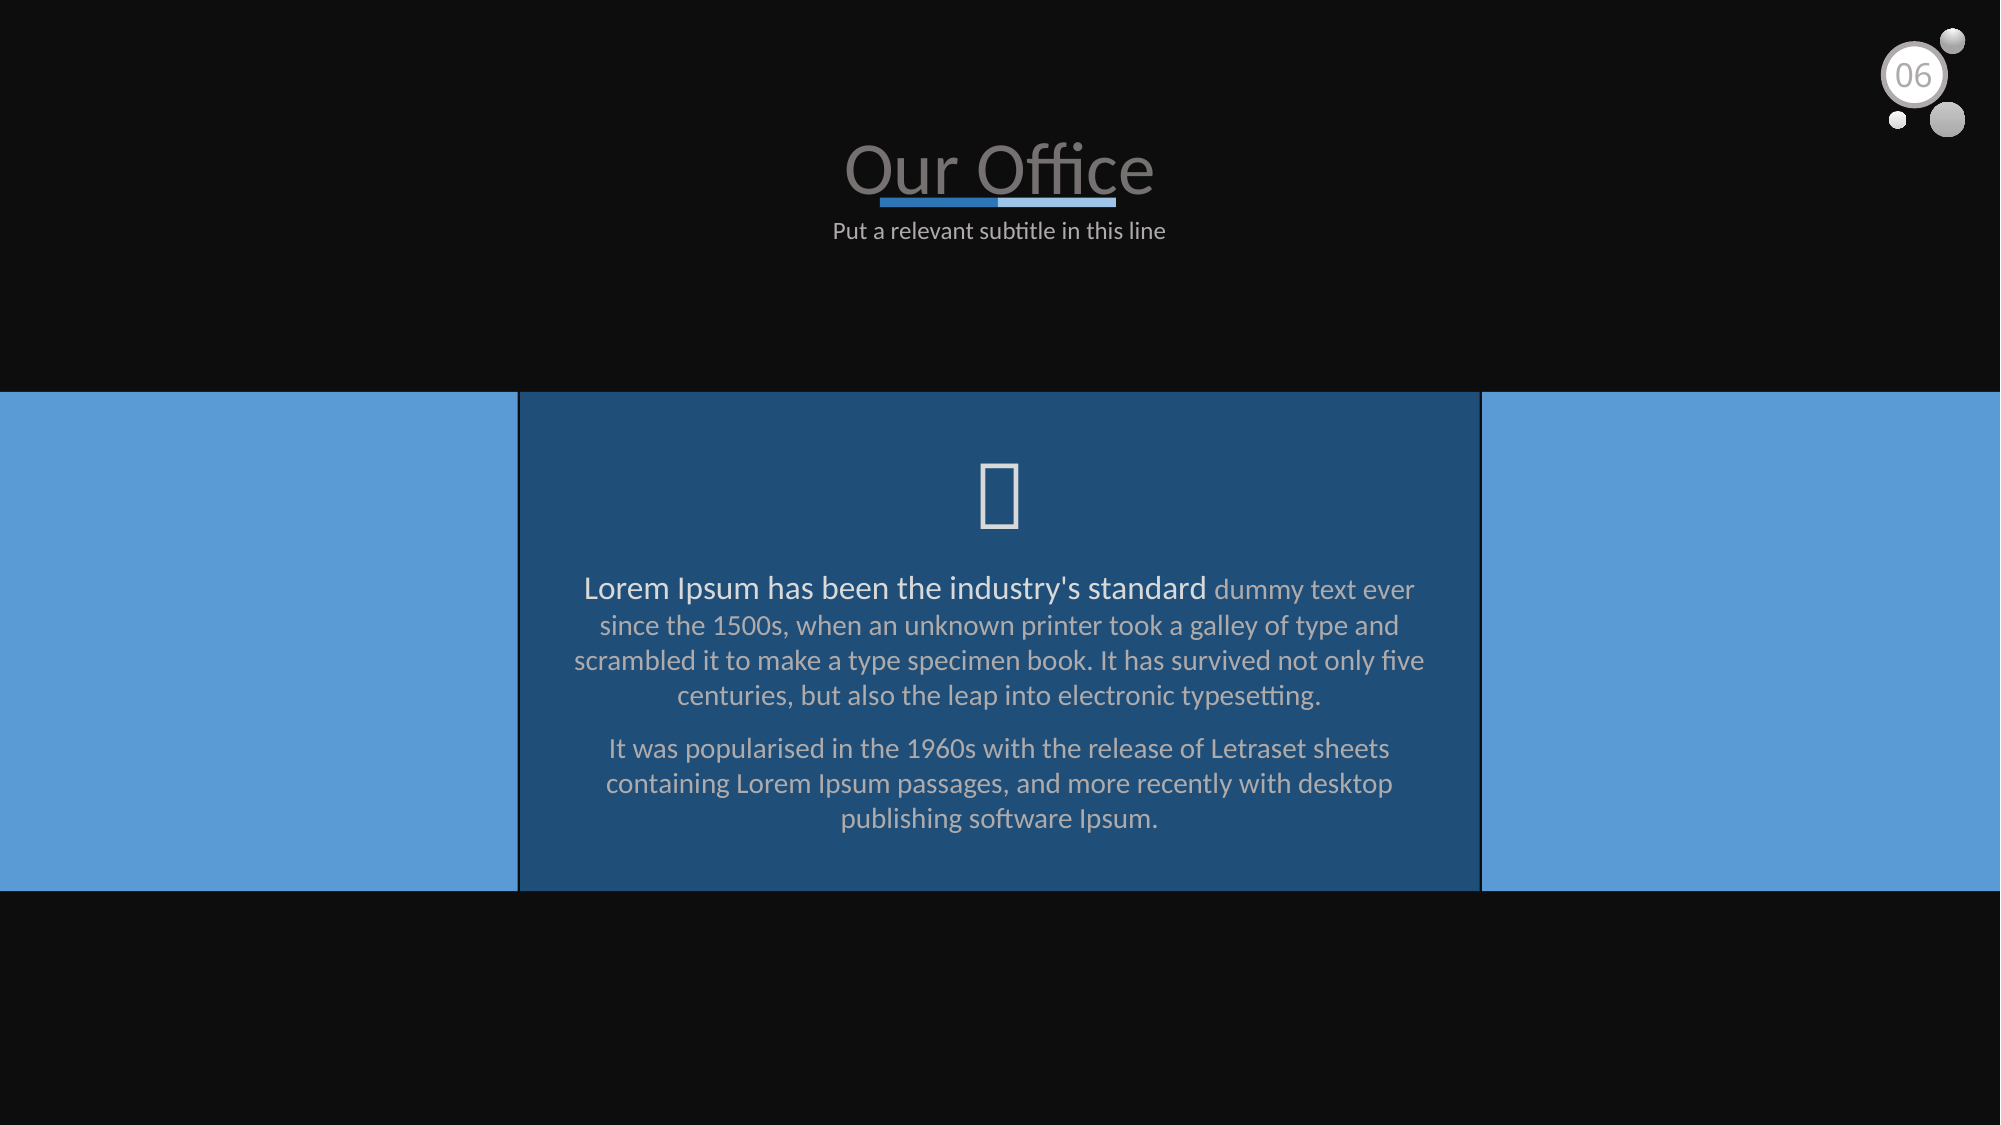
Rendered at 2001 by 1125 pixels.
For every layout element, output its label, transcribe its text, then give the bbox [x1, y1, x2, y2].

text_box  [922, 430, 1078, 555]
text_box [1481, 391, 2000, 892]
text_box Put a relevant subtitle in this line [762, 199, 1237, 260]
text_box [0, 0, 2000, 391]
text_box Lorem Ipsum has been the industry's standard dummy text ever since the 1500s, when an unknown printer took a galley of type and scrambled it to make a type specimen book. It has survived not only five centuries, but also the leap into electronic typesetting. It was popularised in the 1960s with the release of Letraset sheets containing Lorem Ipsum passages, and more recently with desktop publishing software Ipsum. [554, 558, 1446, 882]
text_box [0, 892, 2000, 1125]
text_box Our Office [707, 67, 1293, 218]
text_box [519, 391, 1481, 892]
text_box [879, 197, 1116, 208]
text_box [1876, 28, 1966, 138]
text_box [0, 391, 519, 892]
